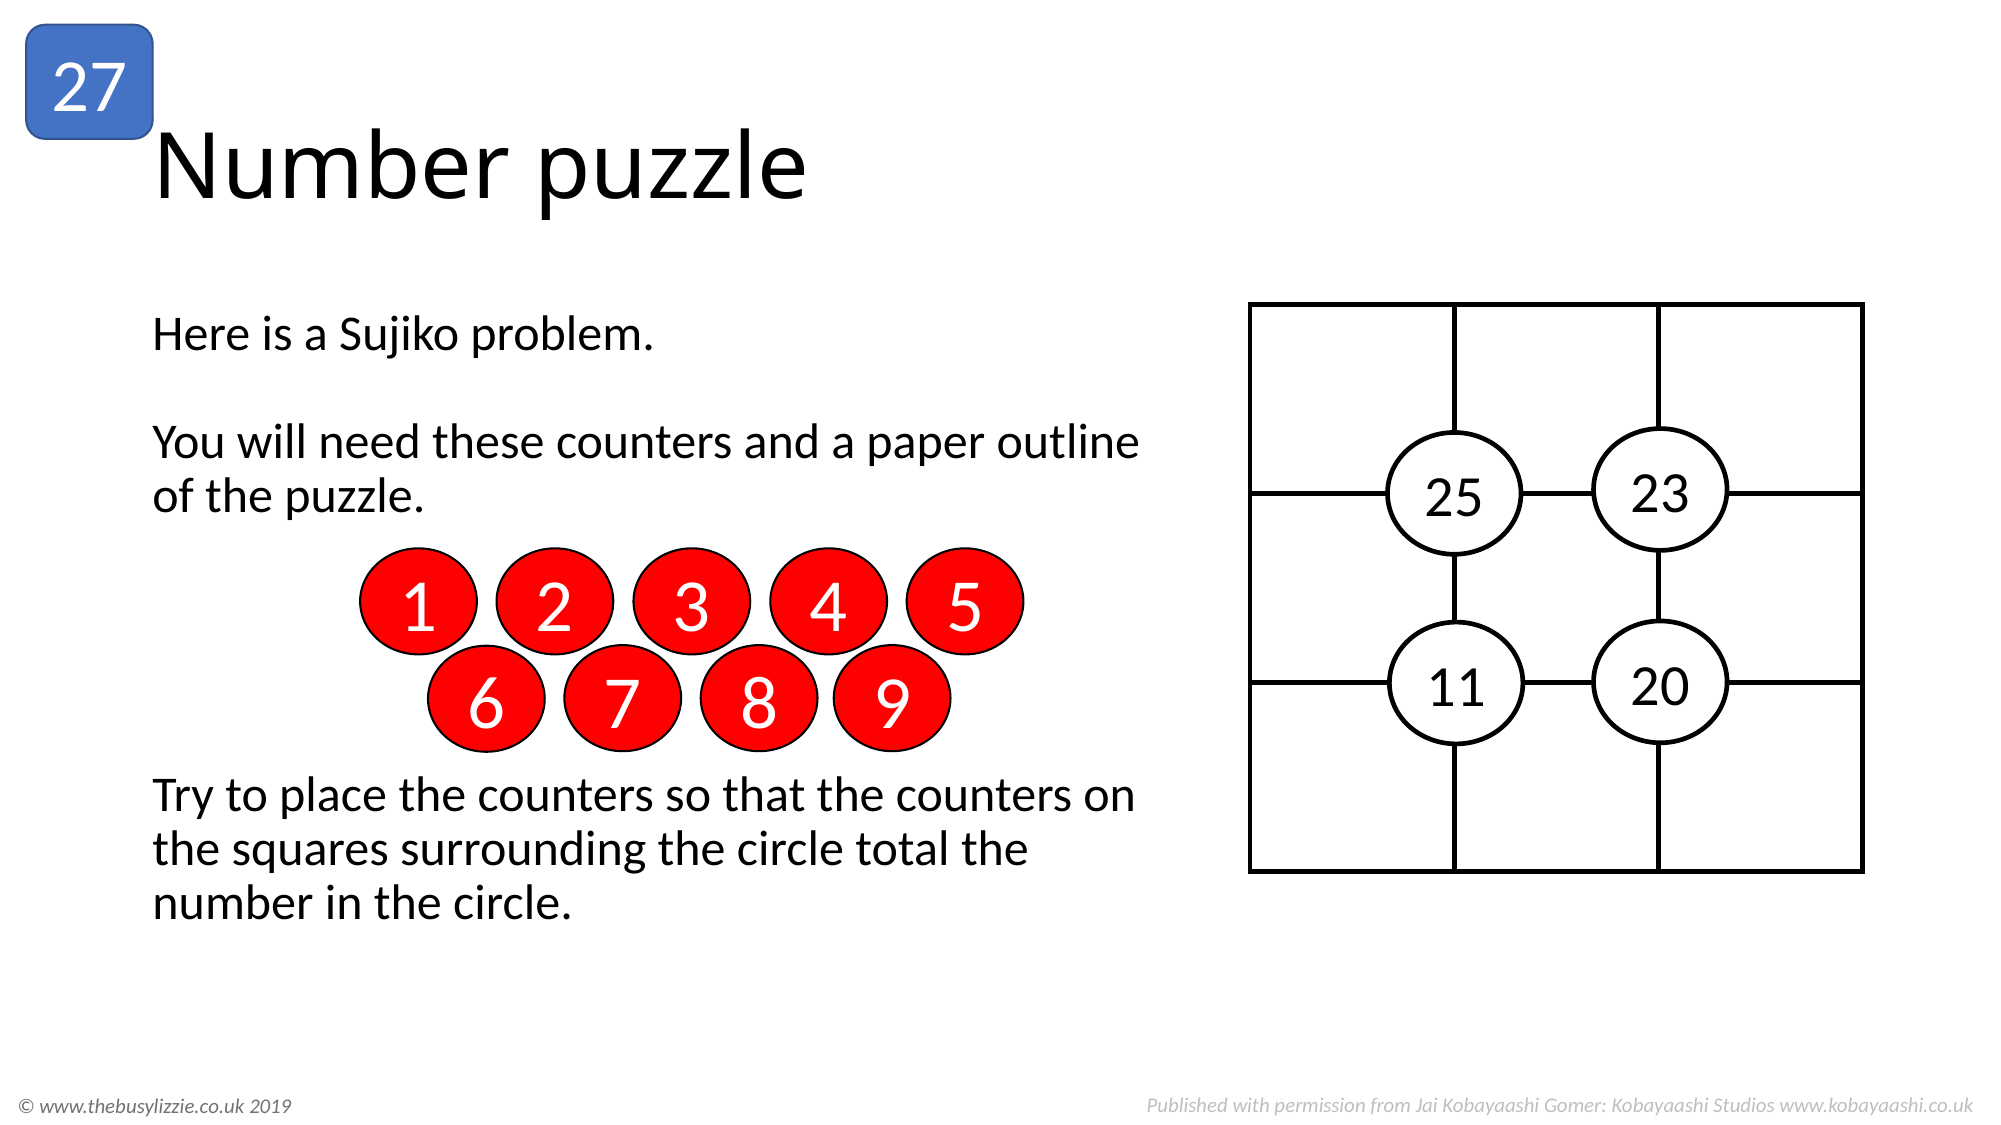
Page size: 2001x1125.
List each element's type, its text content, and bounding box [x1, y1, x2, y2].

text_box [360, 548, 1024, 752]
text_box © www.thebusylizzie.co.uk 2019 [2, 1085, 311, 1125]
list Here is a Sujiko problem. You will need these counters and a paper outline of the puzzle. Try to place the counters so that the counters on the squares surrounding the circle total the number in the circle. [137, 299, 1186, 1049]
text_box 27 [25, 23, 154, 140]
text_box Published with permission from Jai Kobayaashi Gomer: Kobayaashi Studios www.kobayaashi.co.uk [1131, 1084, 2000, 1125]
title Number puzzle [137, 59, 1863, 278]
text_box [1250, 304, 1863, 872]
